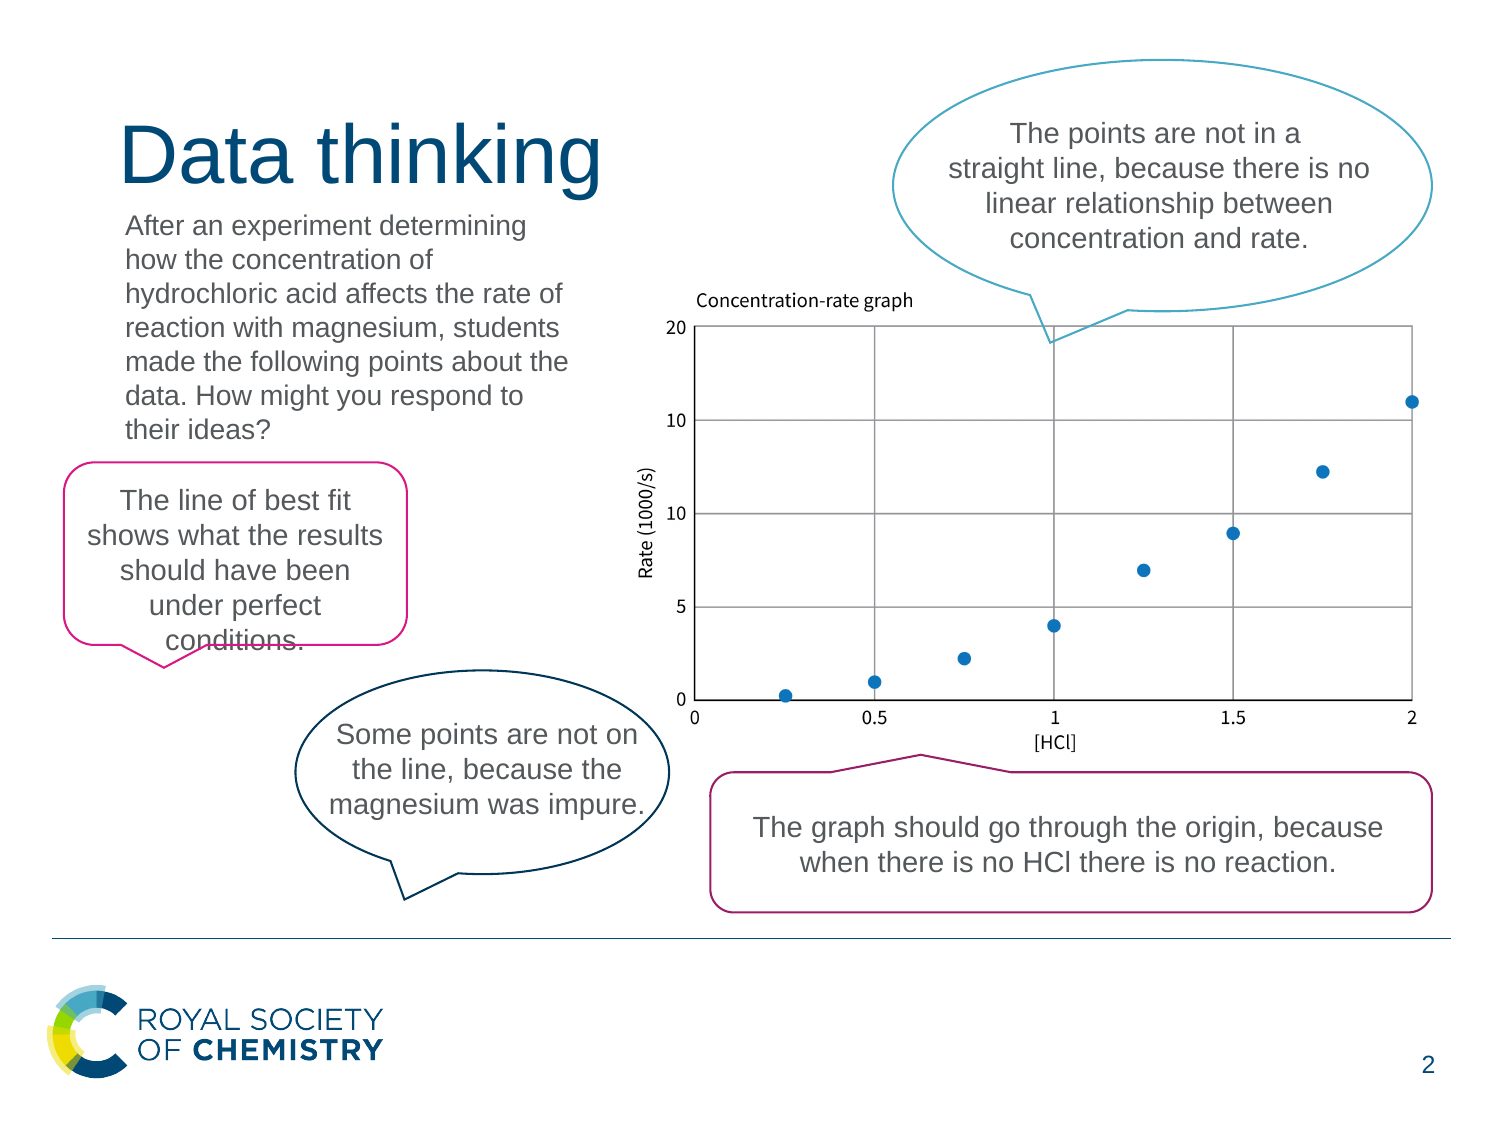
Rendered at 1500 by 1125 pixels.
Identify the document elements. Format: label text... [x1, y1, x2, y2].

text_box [892, 59, 1432, 312]
title Data thinking [103, 48, 1397, 266]
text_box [295, 670, 670, 875]
list After an experiment determining how the concentration of hydrochloric acid affects the rate of reaction with magnesium, students made the following points about the data. How might you respond to their ideas? [110, 199, 596, 455]
slide_number 2 [1113, 1033, 1451, 1094]
picture [621, 277, 1433, 763]
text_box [63, 462, 407, 645]
picture [0, 938, 430, 1125]
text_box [710, 772, 1432, 913]
